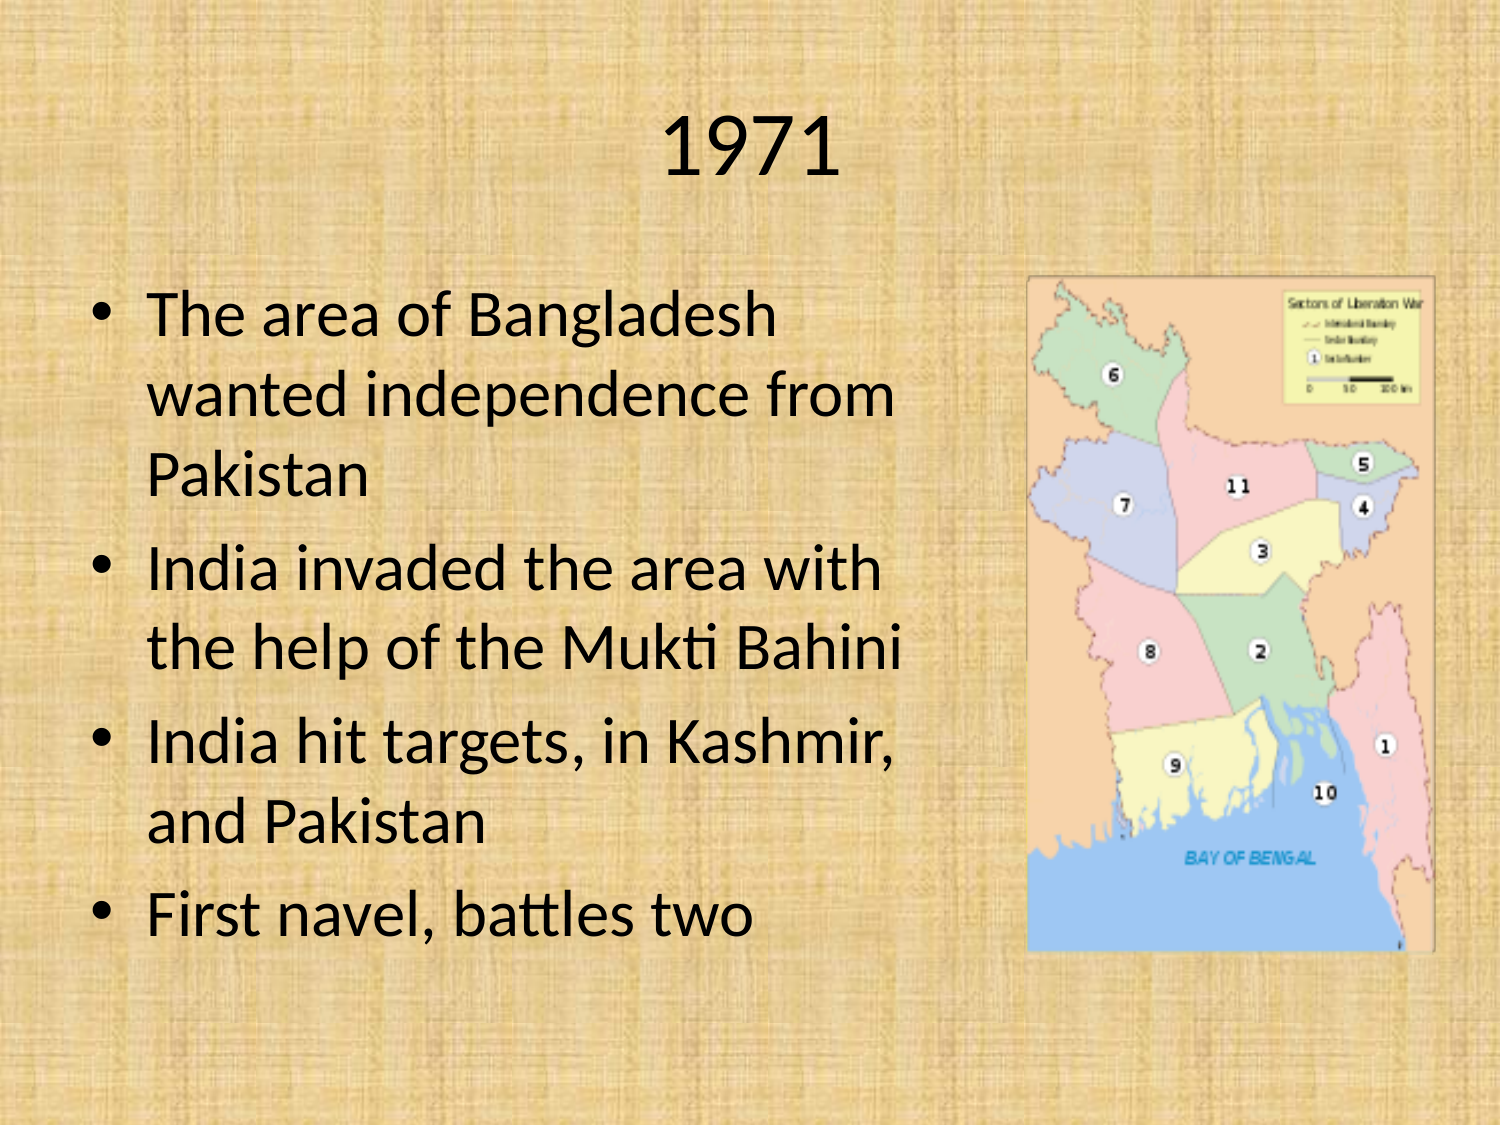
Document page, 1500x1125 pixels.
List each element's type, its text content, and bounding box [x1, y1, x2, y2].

list The area of Bangladesh wanted independence from Pakistan India invaded the area with the help of the Mukti Bahini India hit targets, in Kashmir, and Pakistan First navel, battles two [75, 262, 950, 1005]
picture [0, 0, 1500, 1125]
title 1971 [75, 45, 1425, 233]
